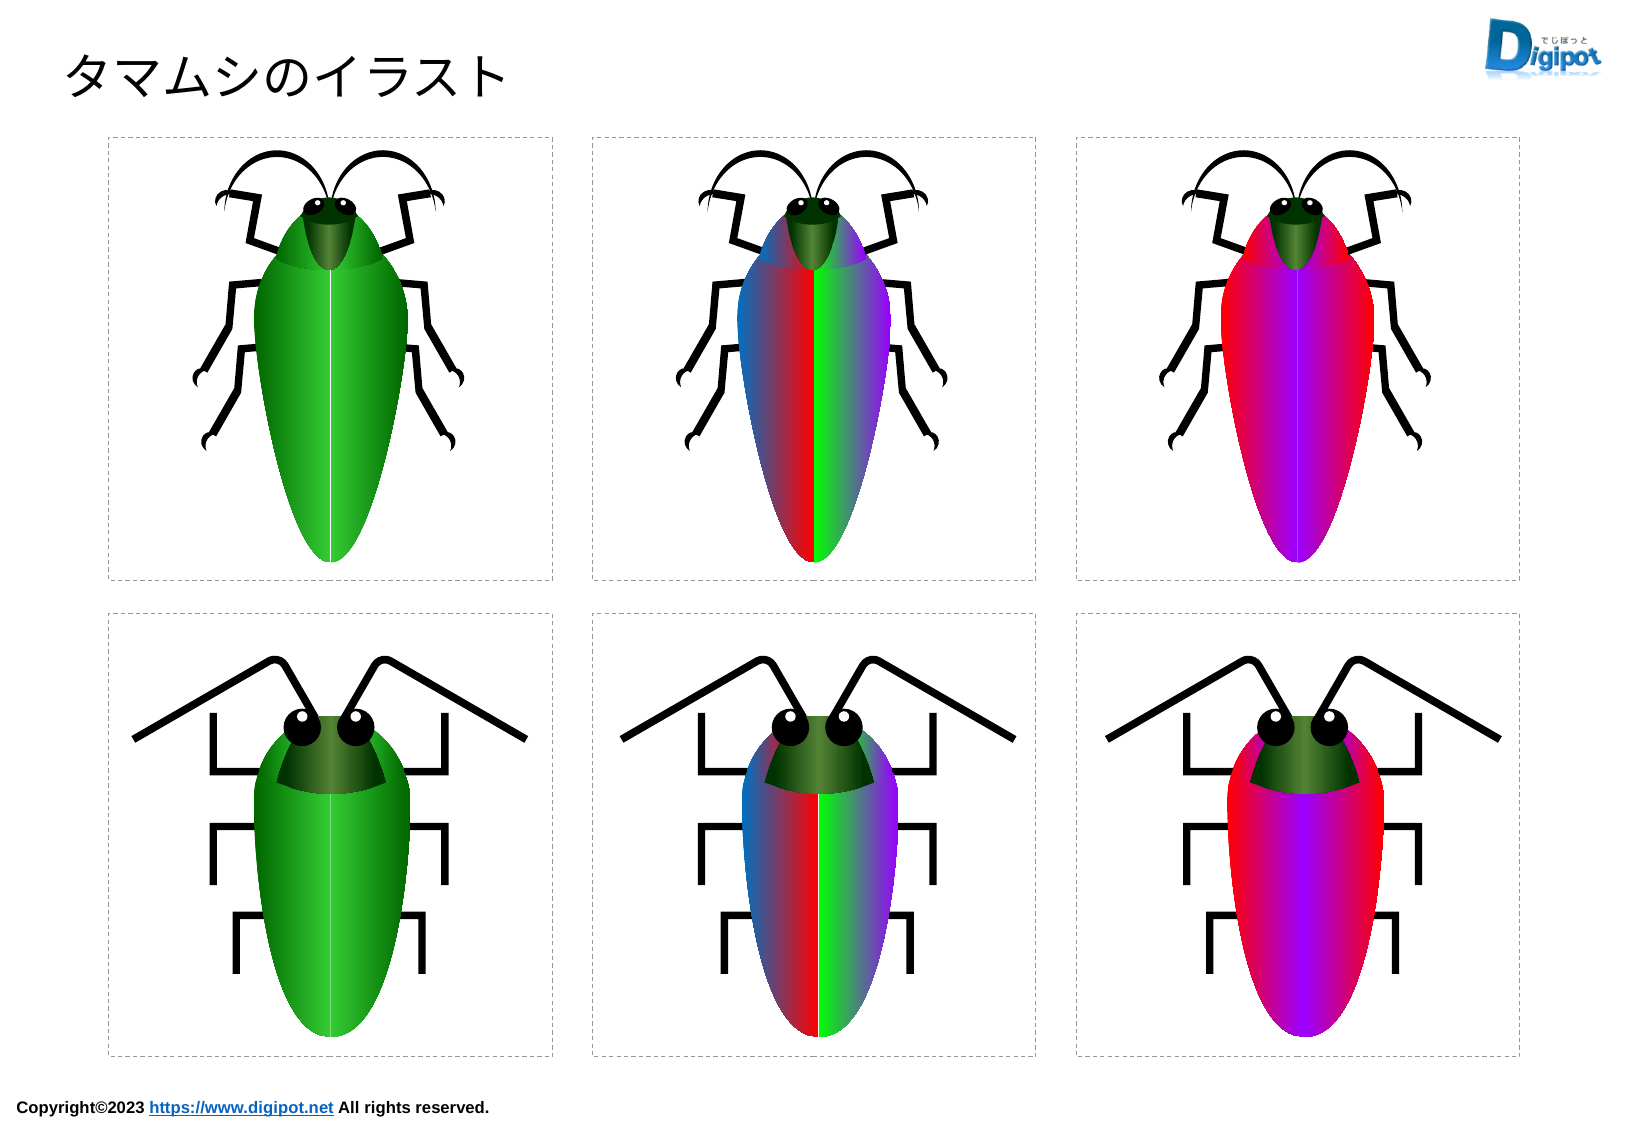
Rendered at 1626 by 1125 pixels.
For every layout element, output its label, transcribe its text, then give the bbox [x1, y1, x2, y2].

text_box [1114, 687, 1493, 1037]
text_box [204, 150, 453, 563]
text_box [141, 687, 519, 1037]
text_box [1171, 150, 1420, 563]
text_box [687, 150, 936, 563]
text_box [629, 687, 1007, 1037]
text_box タマムシのイラスト [48, 38, 527, 113]
picture [1485, 18, 1602, 82]
